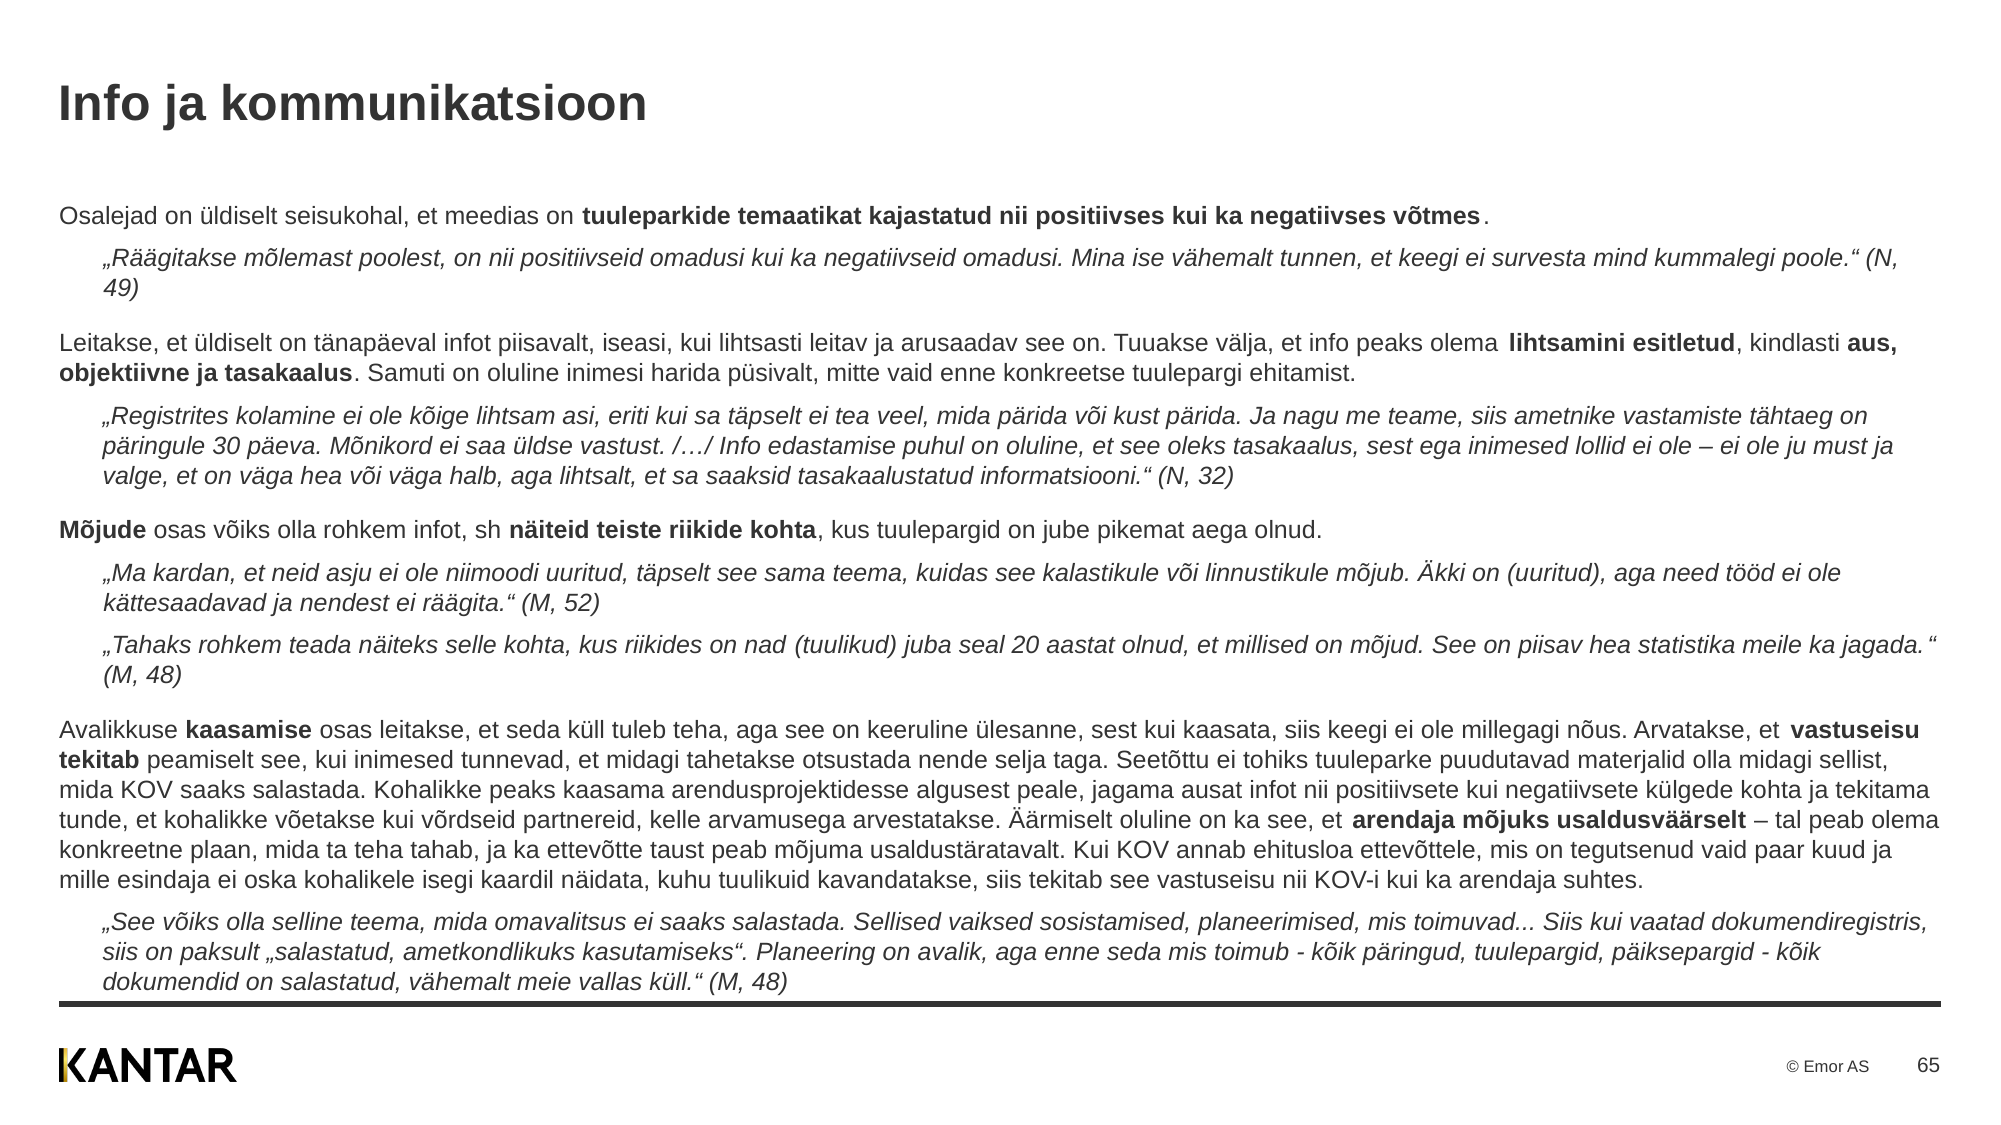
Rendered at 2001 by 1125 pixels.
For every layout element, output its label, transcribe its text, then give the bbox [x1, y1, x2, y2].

picture [59, 1048, 237, 1082]
title Info ja kommunikatsioon [59, 70, 1941, 137]
slide_number 65 [1780, 1048, 1941, 1081]
list Osalejad on üldiselt seisukohal, et meedias on tuuleparkide temaatikat kajastatud nii positiivses kui ka negatiivses võtmes. „Räägitakse mõlemast poolest, on nii positiivseid omadusi kui ka negatiivseid omadusi. Mina ise vähemalt tunnen, et keegi ei survesta mind kummalegi poole.“ (N, 49) Leitakse, et üldiselt on tänapäeval infot piisavalt, iseasi, kui lihtsasti leitav ja arusaadav see on. Tuuakse välja, et info peaks olema lihtsamini esitletud, kindlasti aus, objektiivne ja tasakaalus. Samuti on oluline inimesi harida püsivalt, mitte vaid enne konkreetse tuulepargi ehitamist. „Registrites kolamine ei ole kõige lihtsam asi, eriti kui sa täpselt ei tea veel, mida pärida või kust pärida. Ja nagu me teame, siis ametnike vastamiste tähtaeg on päringule 30 päeva. Mõnikord ei saa üldse vastust. /…/ Info edastamise puhul on oluline, et see oleks tasakaalus, sest ega inimesed lollid ei ole – ei ole ju must ja valge, et on väga hea või väga halb, aga lihtsalt, et sa saaksid tasakaalustatud informatsiooni.“ (N, 32) Mõjude osas võiks olla rohkem infot, sh näiteid teiste riikide kohta, kus tuulepargid on jube pikemat aega olnud. „Ma kardan, et neid asju ei ole niimoodi uuritud, täpselt see sama teema, kuidas see kalastikule või linnustikule mõjub. Äkki on (uuritud), aga need tööd ei ole kättesaadavad ja nendest ei räägita.“ (M, 52) „Tahaks rohkem teada näiteks selle kohta, kus riikides on nad (tuulikud) juba seal 20 aastat olnud, et millised on mõjud. See on piisav hea statistika meile ka jagada.“ (M, 48) Avalikkuse kaasamise osas leitakse, et seda küll tuleb teha, aga see on keeruline ülesanne, sest kui kaasata, siis keegi ei ole millegagi nõus. Arvatakse, et vastuseisu tekitab peamiselt see, kui inimesed tunnevad, et midagi tahetakse otsustada nende selja taga. Seetõttu ei tohiks tuuleparke puudutavad materjalid olla midagi sellist, mida KOV saaks salastada. Kohalikke peaks kaasama arendusprojektidesse algusest peale, jagama ausat infot nii positiivsete kui negatiivsete külgede kohta ja tekitama tunde, et kohalikke võetakse kui võrdseid partnereid, kelle arvamusega arvestatakse. Äärmiselt oluline on ka see, et arendaja mõjuks usaldusväärselt – tal peab olema konkreetne plaan, mida ta teha tahab, ja ka ettevõtte taust peab mõjuma usaldustäratavalt. Kui KOV annab ehitusloa ettevõttele, mis on tegutsenud vaid paar kuud ja mille esindaja ei oska kohalikele isegi kaardil näidata, kuhu tuulikuid kavandatakse, siis tekitab see vastuseisu nii KOV-i kui ka arendaja suhtes. „See võiks olla selline teema, mida omavalitsus ei saaks salastada. Sellised vaiksed sosistamised, planeerimised, mis toimuvad... Siis kui vaatad dokumendiregistris, siis on paksult „salastatud, ametkondlikuks kasutamiseks“. Planeering on avalik, aga enne seda mis toimub - kõik päringud, tuulepargid, päiksepargid - kõik dokumendid on salastatud, vähemalt meie vallas küll.“ (M, 48) [59, 199, 1940, 1019]
